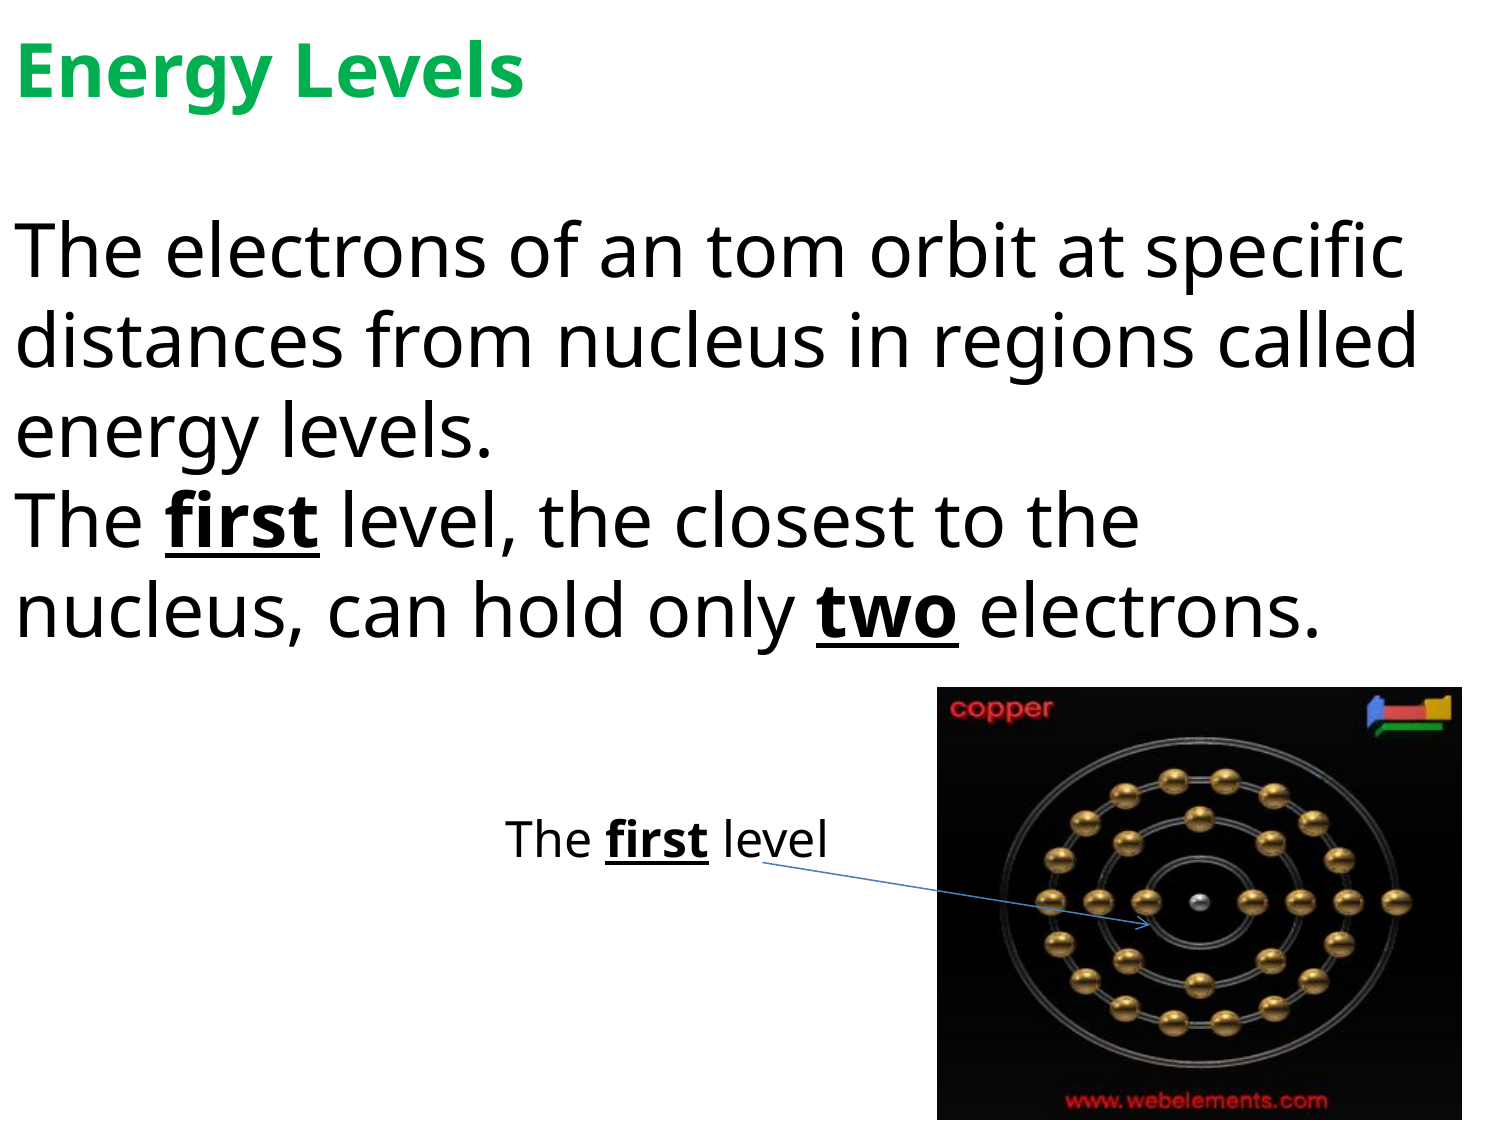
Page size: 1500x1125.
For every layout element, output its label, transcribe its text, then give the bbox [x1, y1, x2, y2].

picture [937, 687, 1462, 1120]
text_box Energy Levels The electrons of an tom orbit at specific distances from nucleus in regions called energy levels. The first level, the closest to the nucleus, can hold only two electrons. [0, 14, 1457, 660]
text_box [762, 862, 1151, 926]
text_box The first level [490, 799, 844, 875]
